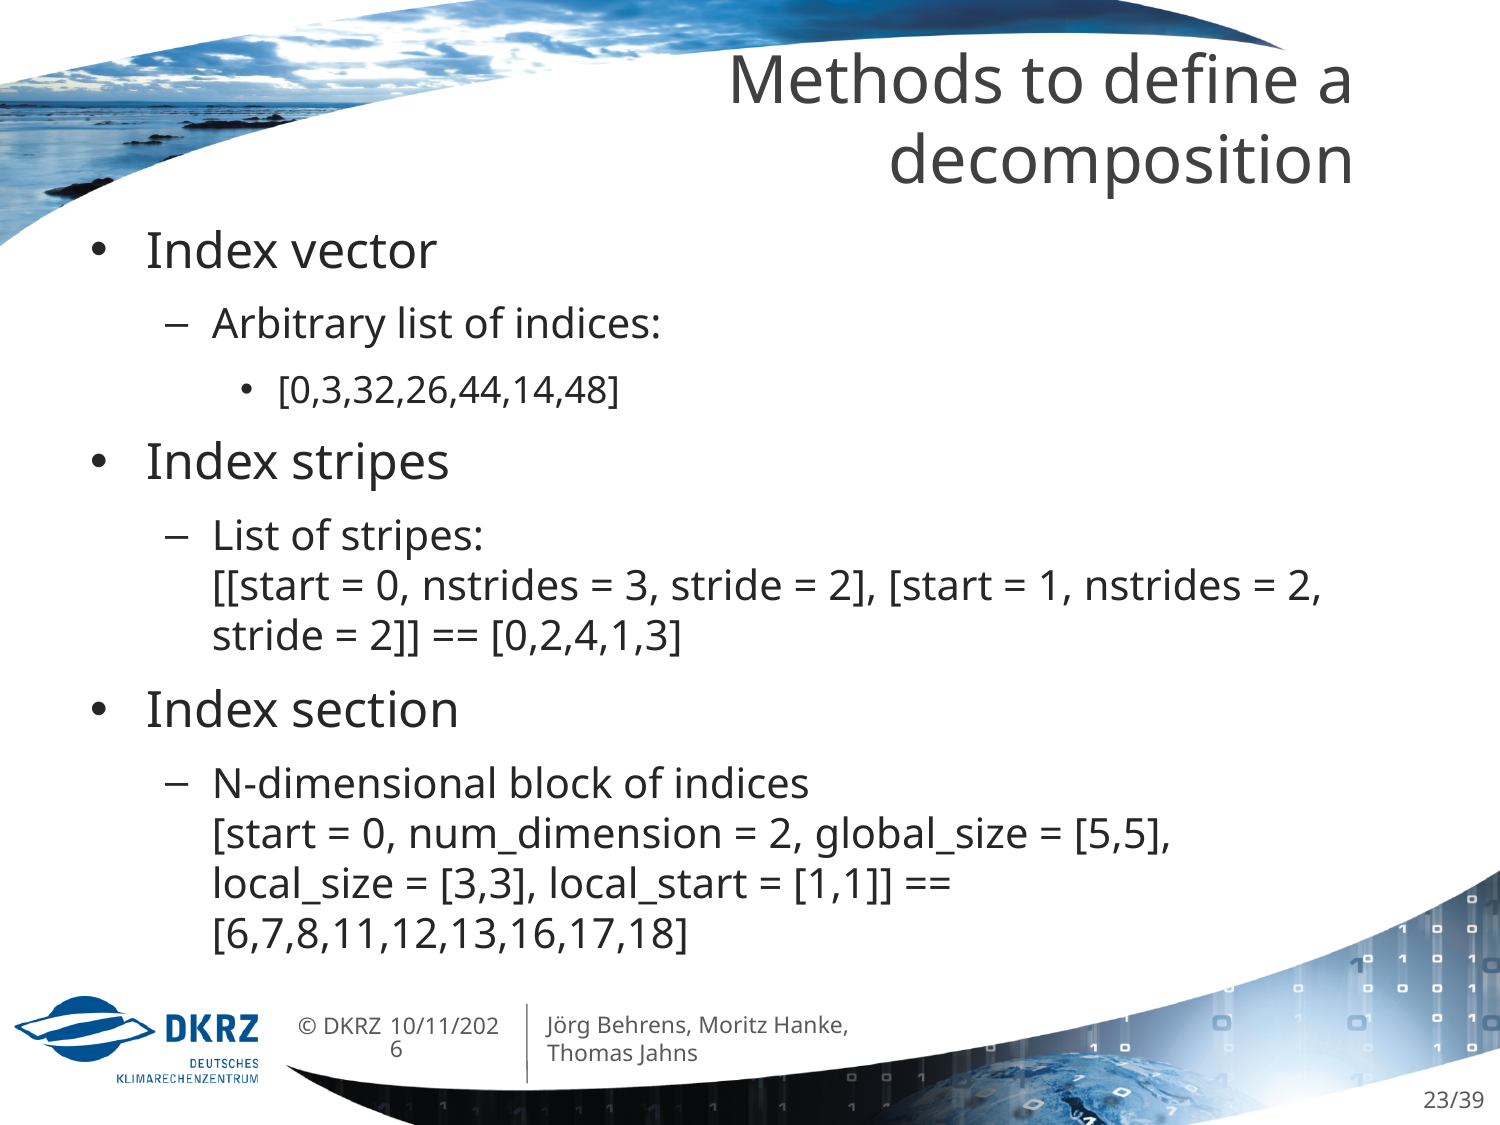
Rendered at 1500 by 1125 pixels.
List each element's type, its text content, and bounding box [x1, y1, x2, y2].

picture [14, 996, 258, 1083]
picture [285, 867, 1500, 1125]
slide_number 23 [1333, 1078, 1465, 1125]
title Methods to define a decomposition [480, 70, 1372, 165]
list Index vector Arbitrary list of indices: [0,3,32,26,44,14,48] Index stripes List of stripes: [[start = 0, nstrides = 3, stride = 2], [start = 1, nstrides = 2, stride = 2]] == [0,2,4,1,3] Index section N-dimensional block of indices [start = 0, num_dimension = 2, global_size = [5,5], local_size = [3,3], local_start = [1,1]] == [6,7,8,11,12,13,16,17,18] [74, 210, 1426, 985]
picture [0, 0, 1288, 246]
footer Jörg Behrens, Moritz Hanke, Thomas Jahns [532, 1003, 884, 1082]
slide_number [375, 1004, 528, 1052]
